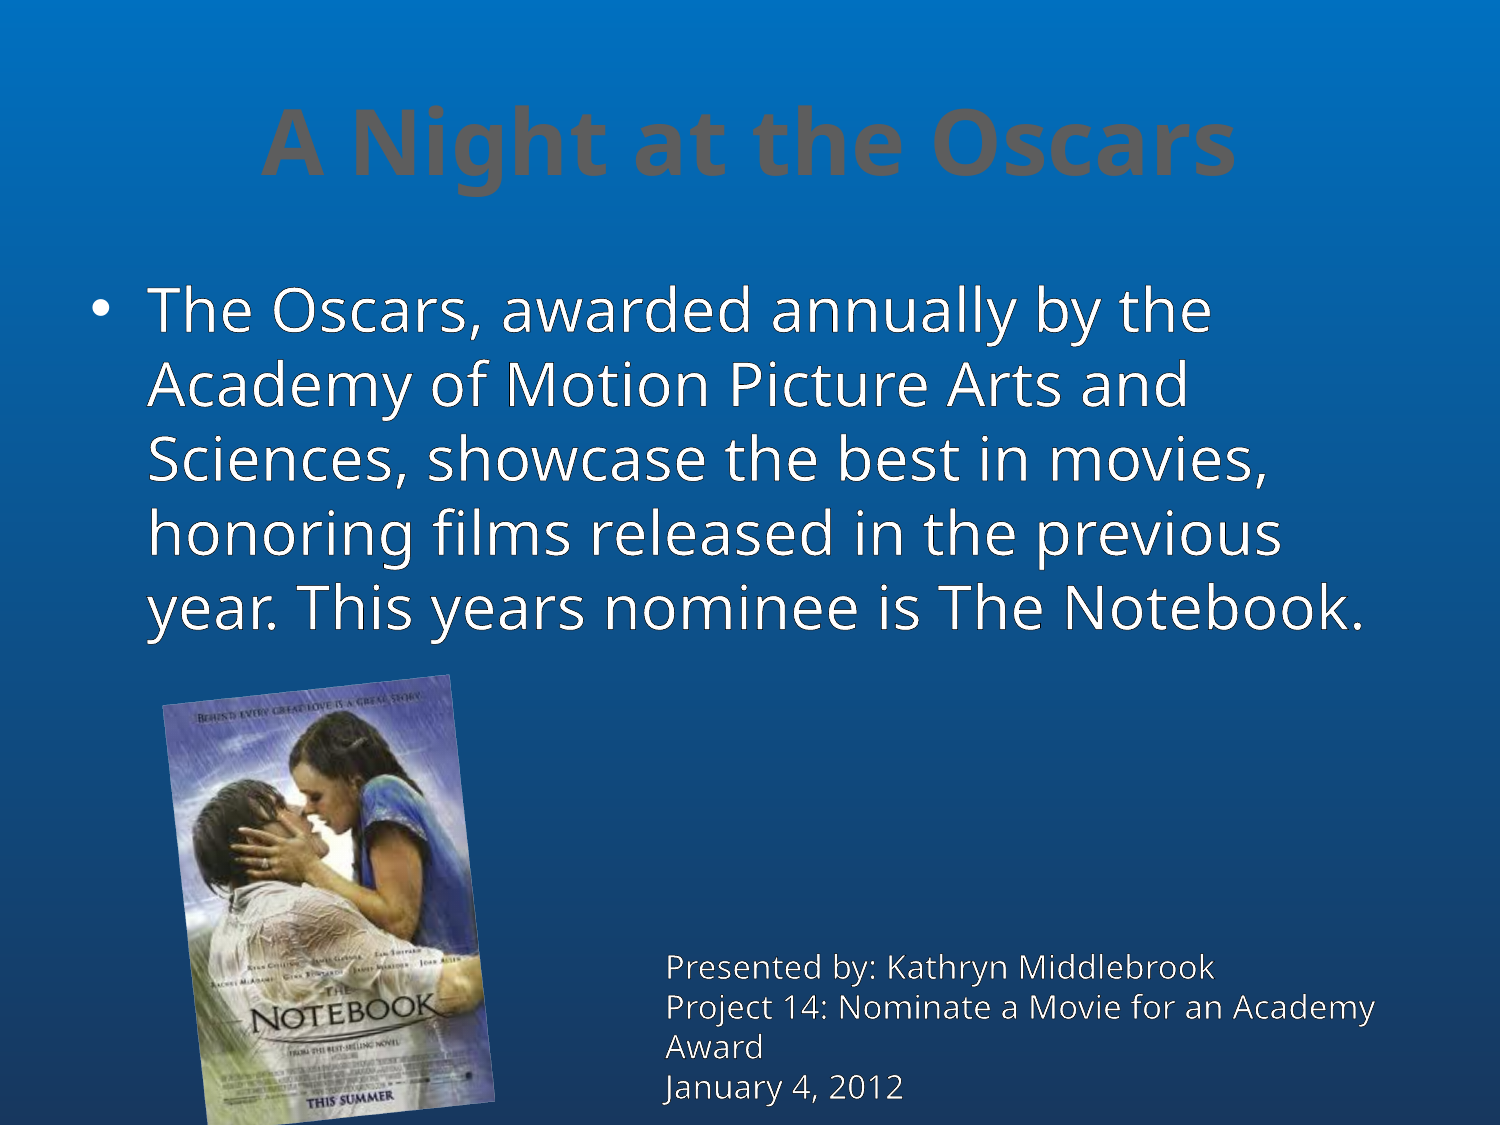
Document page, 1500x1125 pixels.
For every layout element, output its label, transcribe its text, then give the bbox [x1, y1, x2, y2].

list The Oscars, awarded annually by the Academy of Motion Picture Arts and Sciences, showcase the best in movies, honoring films released in the previous year. This years nominee is The Notebook. [75, 262, 1425, 700]
picture [163, 675, 495, 1125]
title A Night at the Oscars [75, 45, 1425, 233]
text_box Presented by: Kathryn Middlebrook Project 14: Nominate a Movie for an Academy Award January 4, 2012 [649, 938, 1488, 1113]
